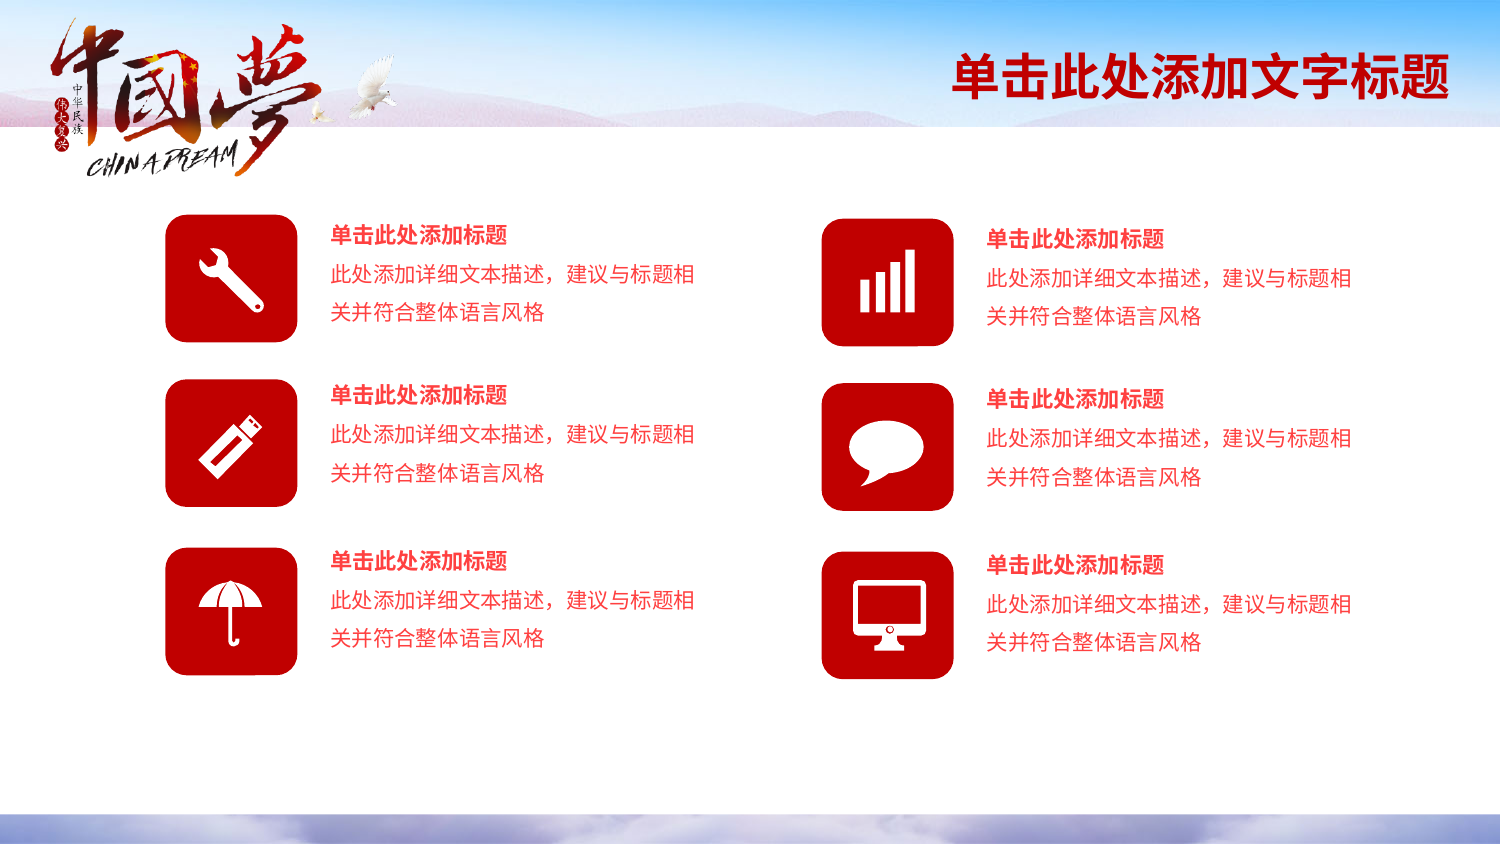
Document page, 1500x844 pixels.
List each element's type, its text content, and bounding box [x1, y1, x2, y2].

text_box 单击此处添加标题 此处添加详细文本描述，建议与标题相关并符合整体语言风格 [971, 530, 1372, 663]
text_box 单击此处添加标题 此处添加详细文本描述，建议与标题相关并符合整体语言风格 [971, 204, 1372, 337]
text_box 单击此处添加标题 此处添加详细文本描述，建议与标题相关并符合整体语言风格 [315, 526, 716, 659]
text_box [860, 249, 915, 313]
text_box [820, 382, 955, 512]
text_box 单击此处添加标题 此处添加详细文本描述，建议与标题相关并符合整体语言风格 [971, 364, 1372, 497]
text_box [849, 420, 924, 487]
text_box [820, 550, 955, 681]
text_box [164, 378, 299, 508]
text_box [199, 248, 264, 313]
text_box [198, 414, 263, 480]
text_box [820, 217, 955, 348]
text_box 单击此处添加标题 此处添加详细文本描述，建议与标题相关并符合整体语言风格 [315, 360, 716, 493]
text_box [164, 546, 299, 677]
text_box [853, 580, 927, 651]
text_box 单击此处添加标题 此处添加详细文本描述，建议与标题相关并符合整体语言风格 [315, 200, 716, 333]
text_box [164, 213, 299, 344]
picture [0, 815, 1500, 844]
picture [0, 0, 1500, 178]
text_box [198, 580, 263, 647]
